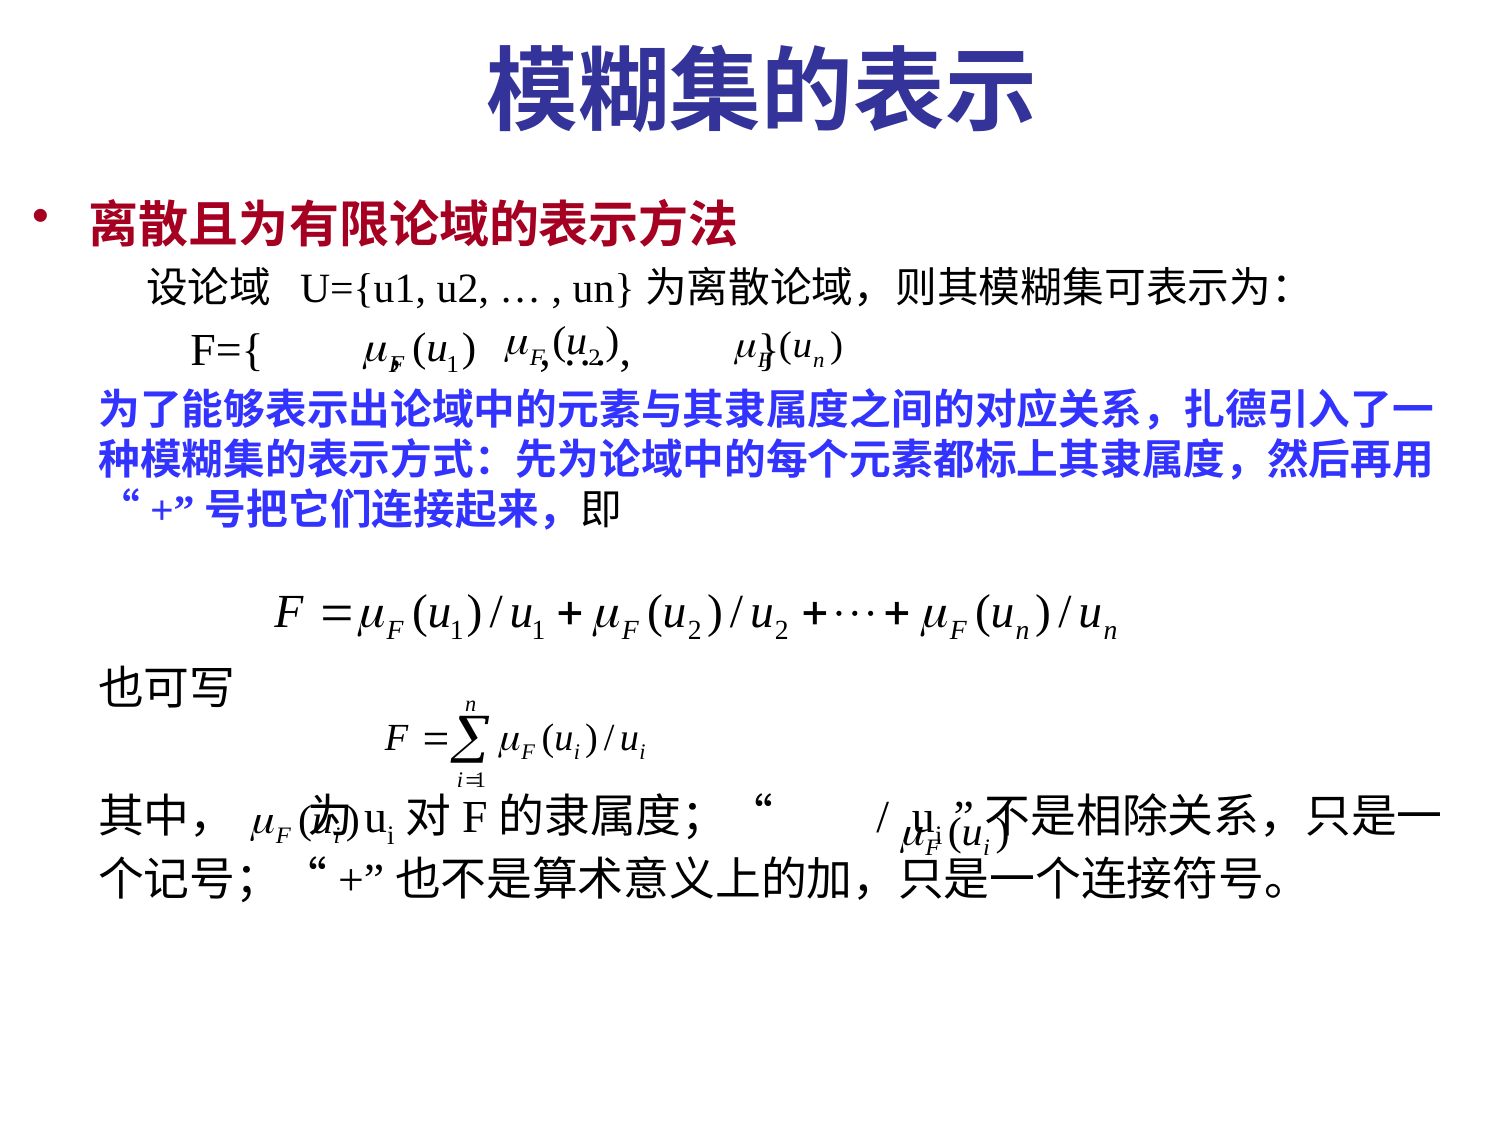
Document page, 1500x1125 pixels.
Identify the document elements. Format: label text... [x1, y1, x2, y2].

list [377, 686, 656, 796]
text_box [726, 320, 851, 377]
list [265, 579, 1129, 652]
list 离散且为有限论域的表示方法 设论域 U={u1, u2, … , un}为离散论域，则其模糊集可表示为： F={ , , … , } 为了能够表示出论域中的元素与其隶属度之间的对应关系，扎德引入了一种模糊集的表示方式：先为论域中的每个元素都标上其隶属度，然后再用“+”号把它们连接起来，即 也可写 其中， 为ui对F的隶属度；“ / ui ”不是相除关系，只是一个记号；“+”也不是算术意义上的加，只是一个连接符号。 [17, 184, 1483, 1106]
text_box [241, 792, 369, 854]
text_box 模糊集的表示 [100, 24, 1424, 150]
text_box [891, 804, 1019, 866]
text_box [495, 314, 627, 372]
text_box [353, 320, 485, 380]
